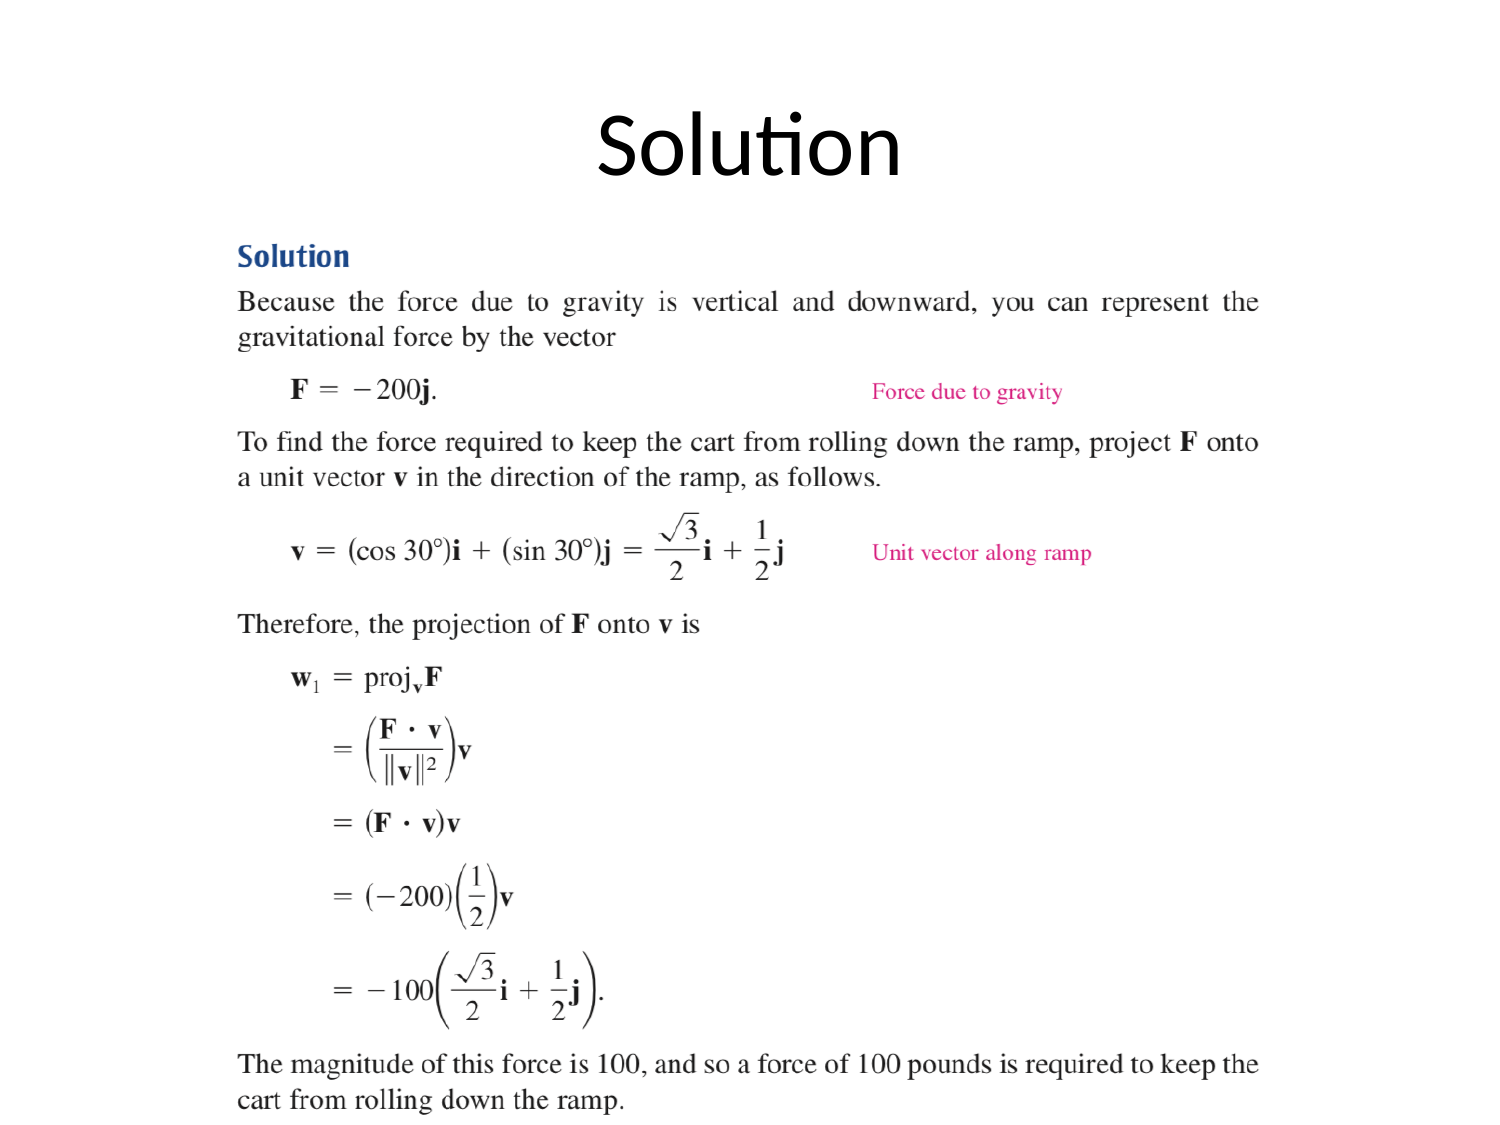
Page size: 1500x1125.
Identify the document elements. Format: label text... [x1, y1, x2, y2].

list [0, 232, 1500, 1125]
title Solution [75, 45, 1425, 231]
